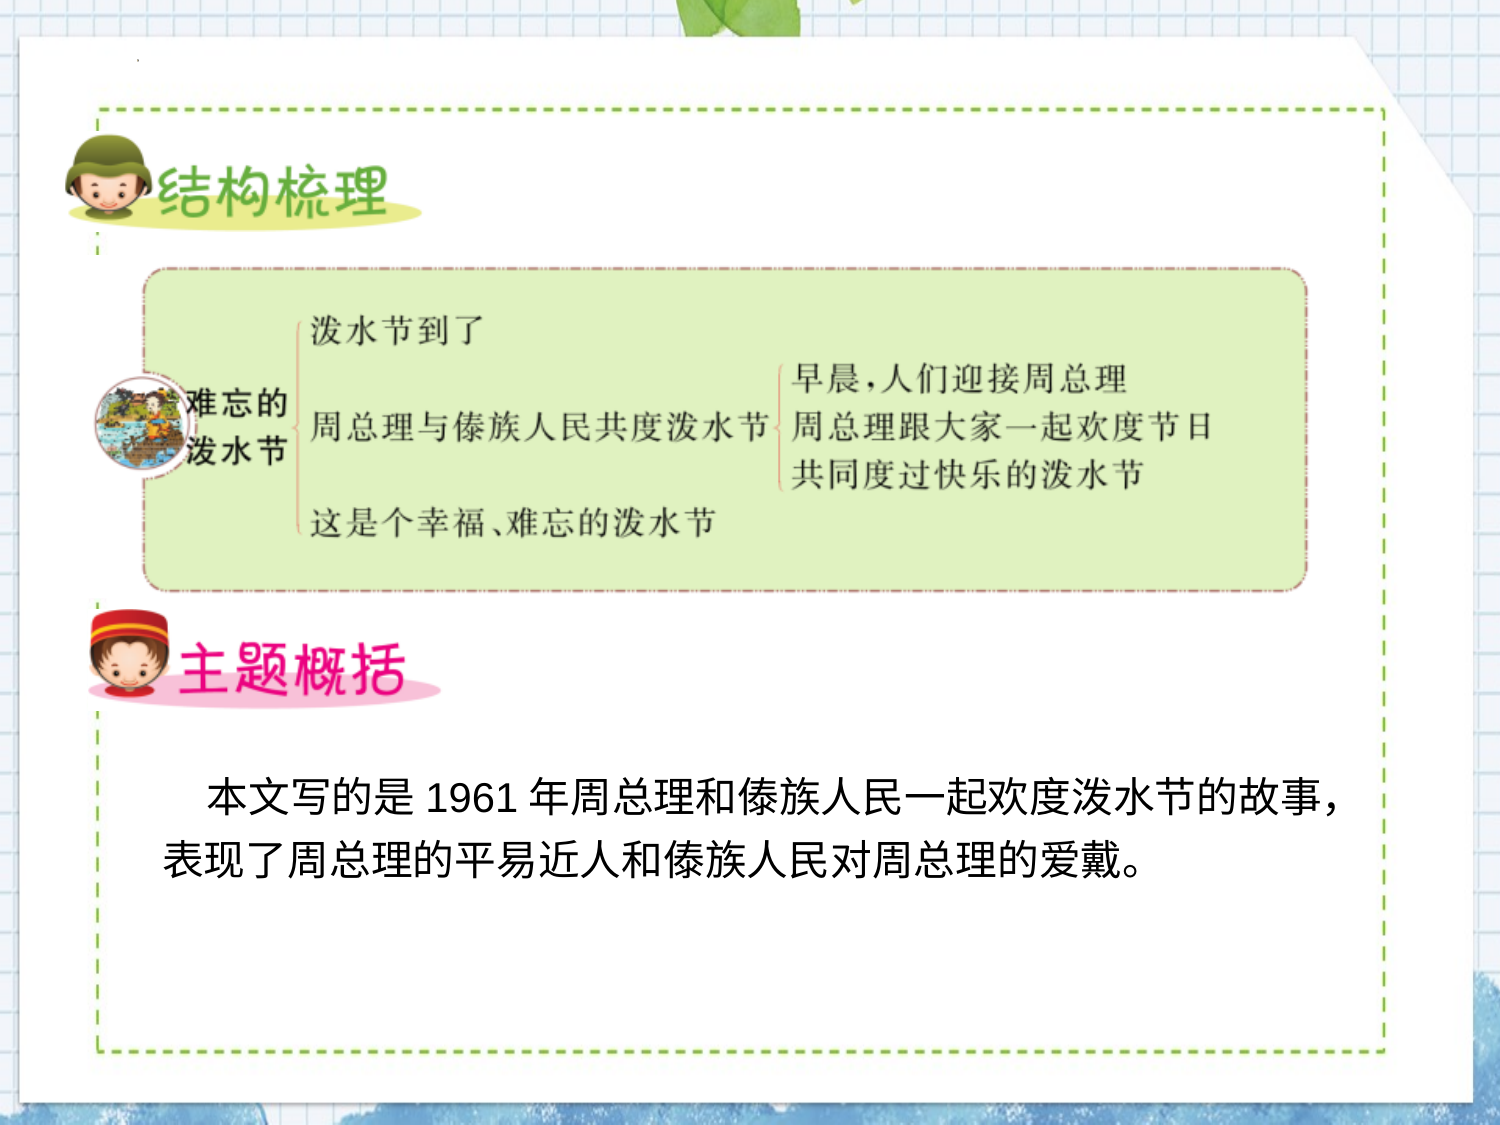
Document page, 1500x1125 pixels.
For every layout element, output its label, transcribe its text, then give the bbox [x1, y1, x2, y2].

picture [0, 0, 1500, 1125]
text_box 本文写的是1961年周总理和傣族人民一起欢度泼水节的故事，表现了周总理的平易近人和傣族人民对周总理的爱戴。 [147, 751, 1341, 892]
